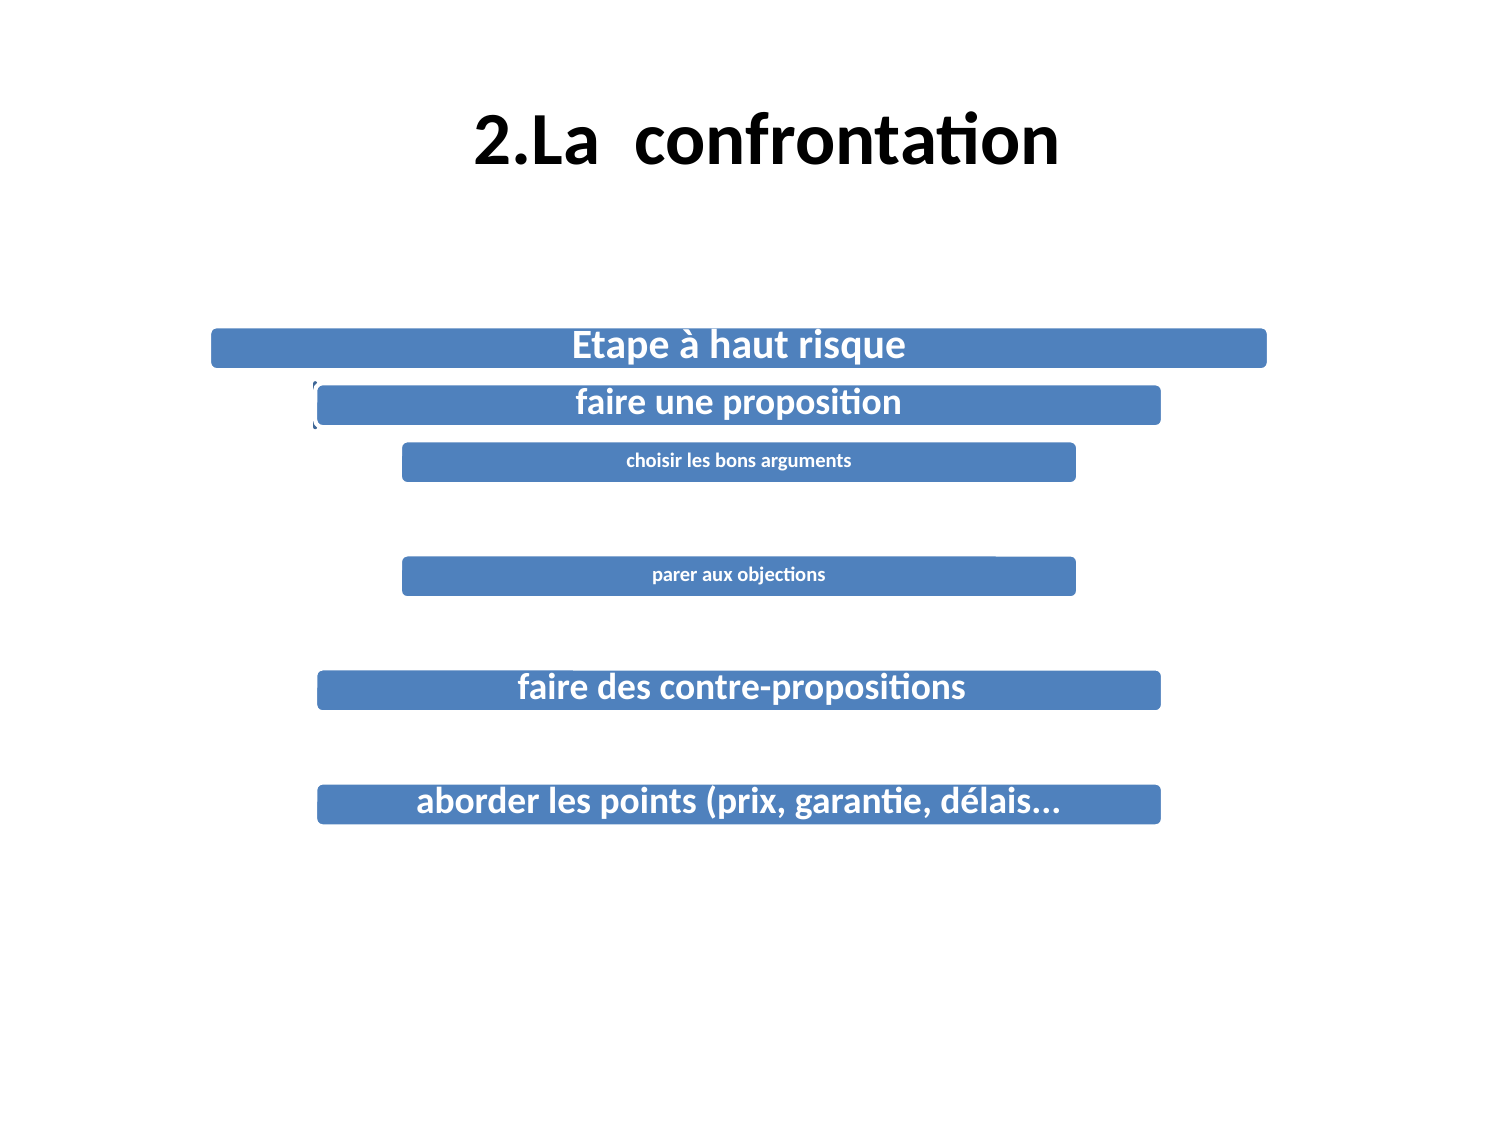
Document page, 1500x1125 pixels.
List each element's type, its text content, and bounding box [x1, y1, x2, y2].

text_box 2.La confrontation [175, 81, 1360, 187]
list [76, 326, 1402, 941]
